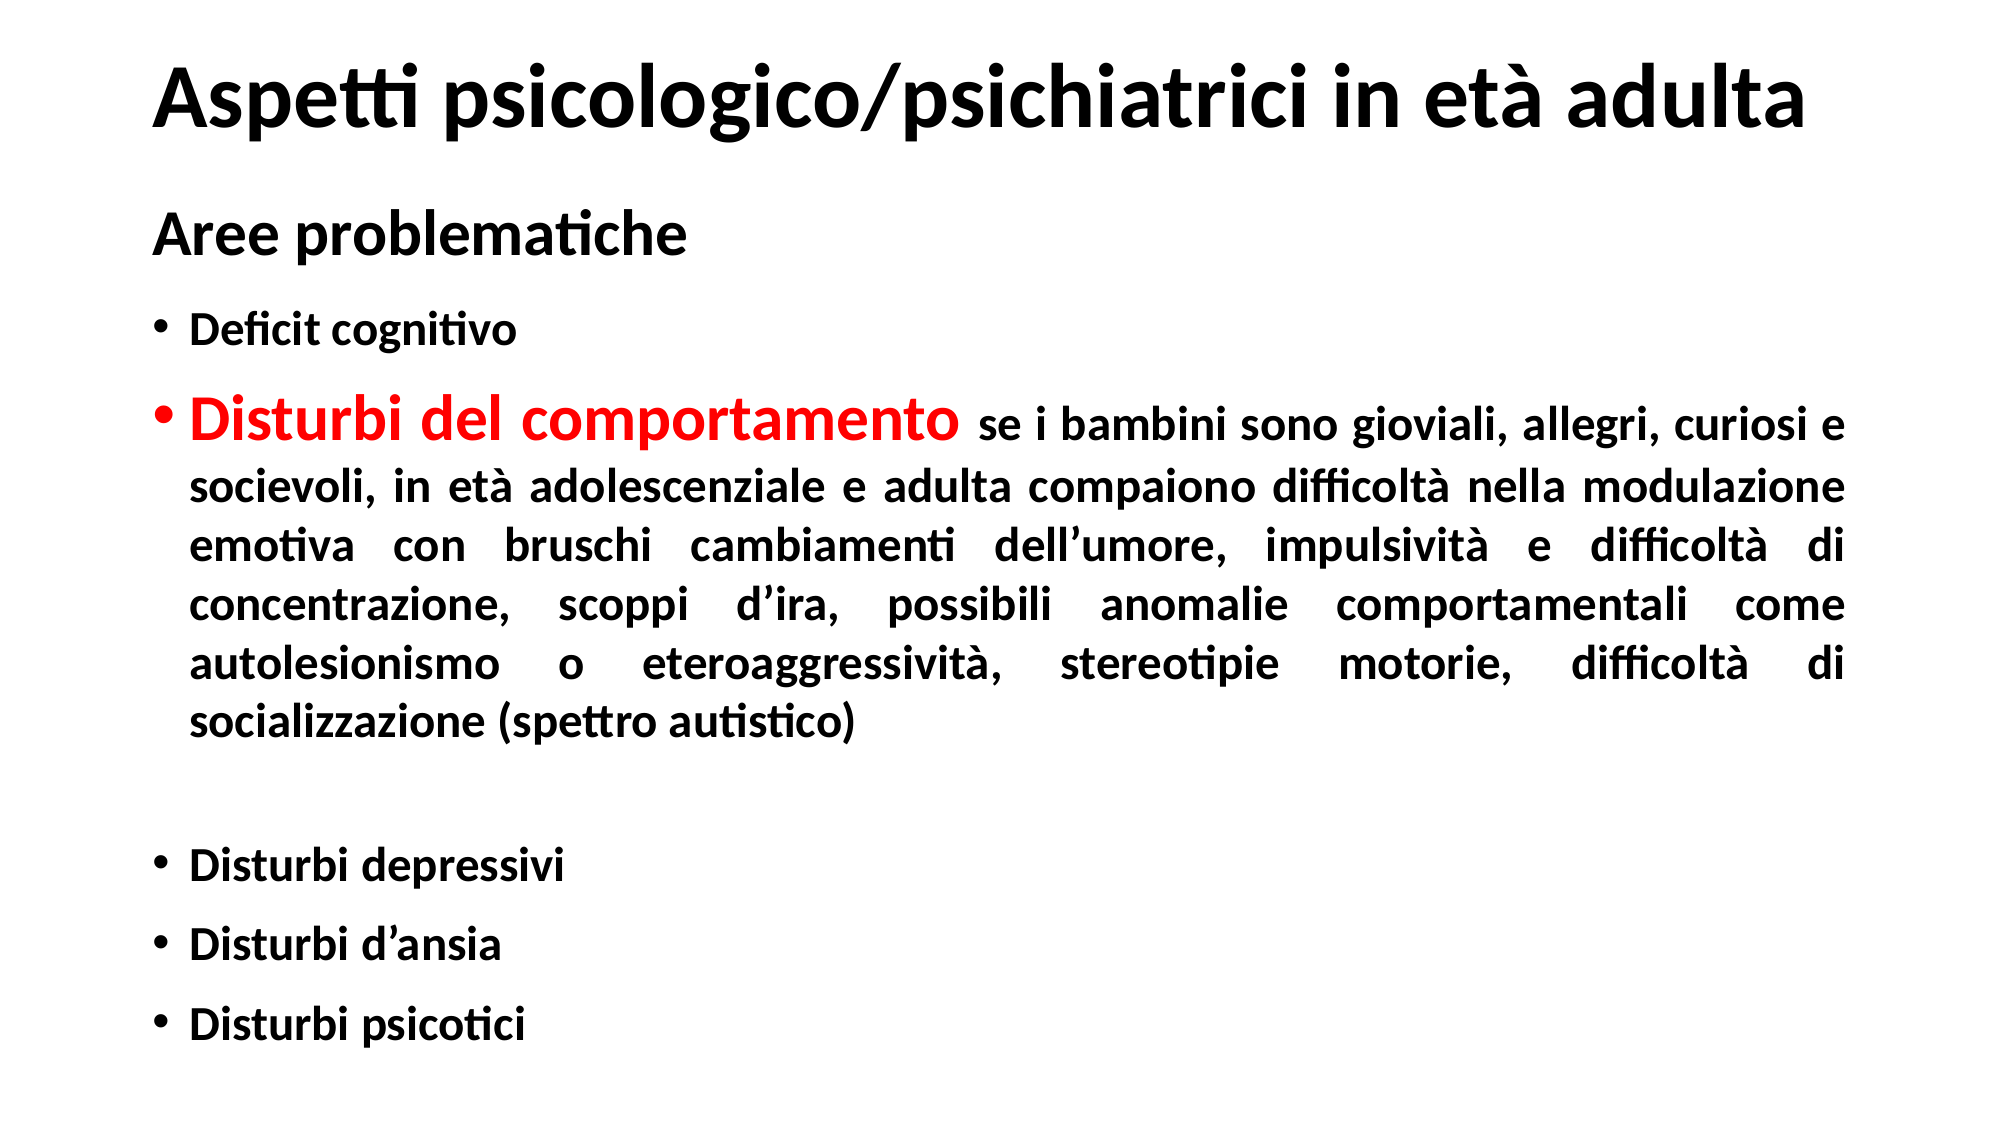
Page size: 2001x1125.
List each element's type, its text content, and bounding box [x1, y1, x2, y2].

title Aspetti psicologico/psichiatrici in età adulta [137, 24, 1863, 170]
list Aree problematiche Deficit cognitivo Disturbi del comportamento se i bambini sono gioviali, allegri, curiosi e socievoli, in età adolescenziale e adulta compaiono difficoltà nella modulazione emotiva con bruschi cambiamenti dell’umore, impulsività e difficoltà di concentrazione, scoppi d’ira, possibili anomalie comportamentali come autolesionismo o eteroaggressività, stereotipie motorie, difficoltà di socializzazione (spettro autistico) Disturbi depressivi Disturbi d’ansia Disturbi psicotici [137, 191, 1863, 1066]
